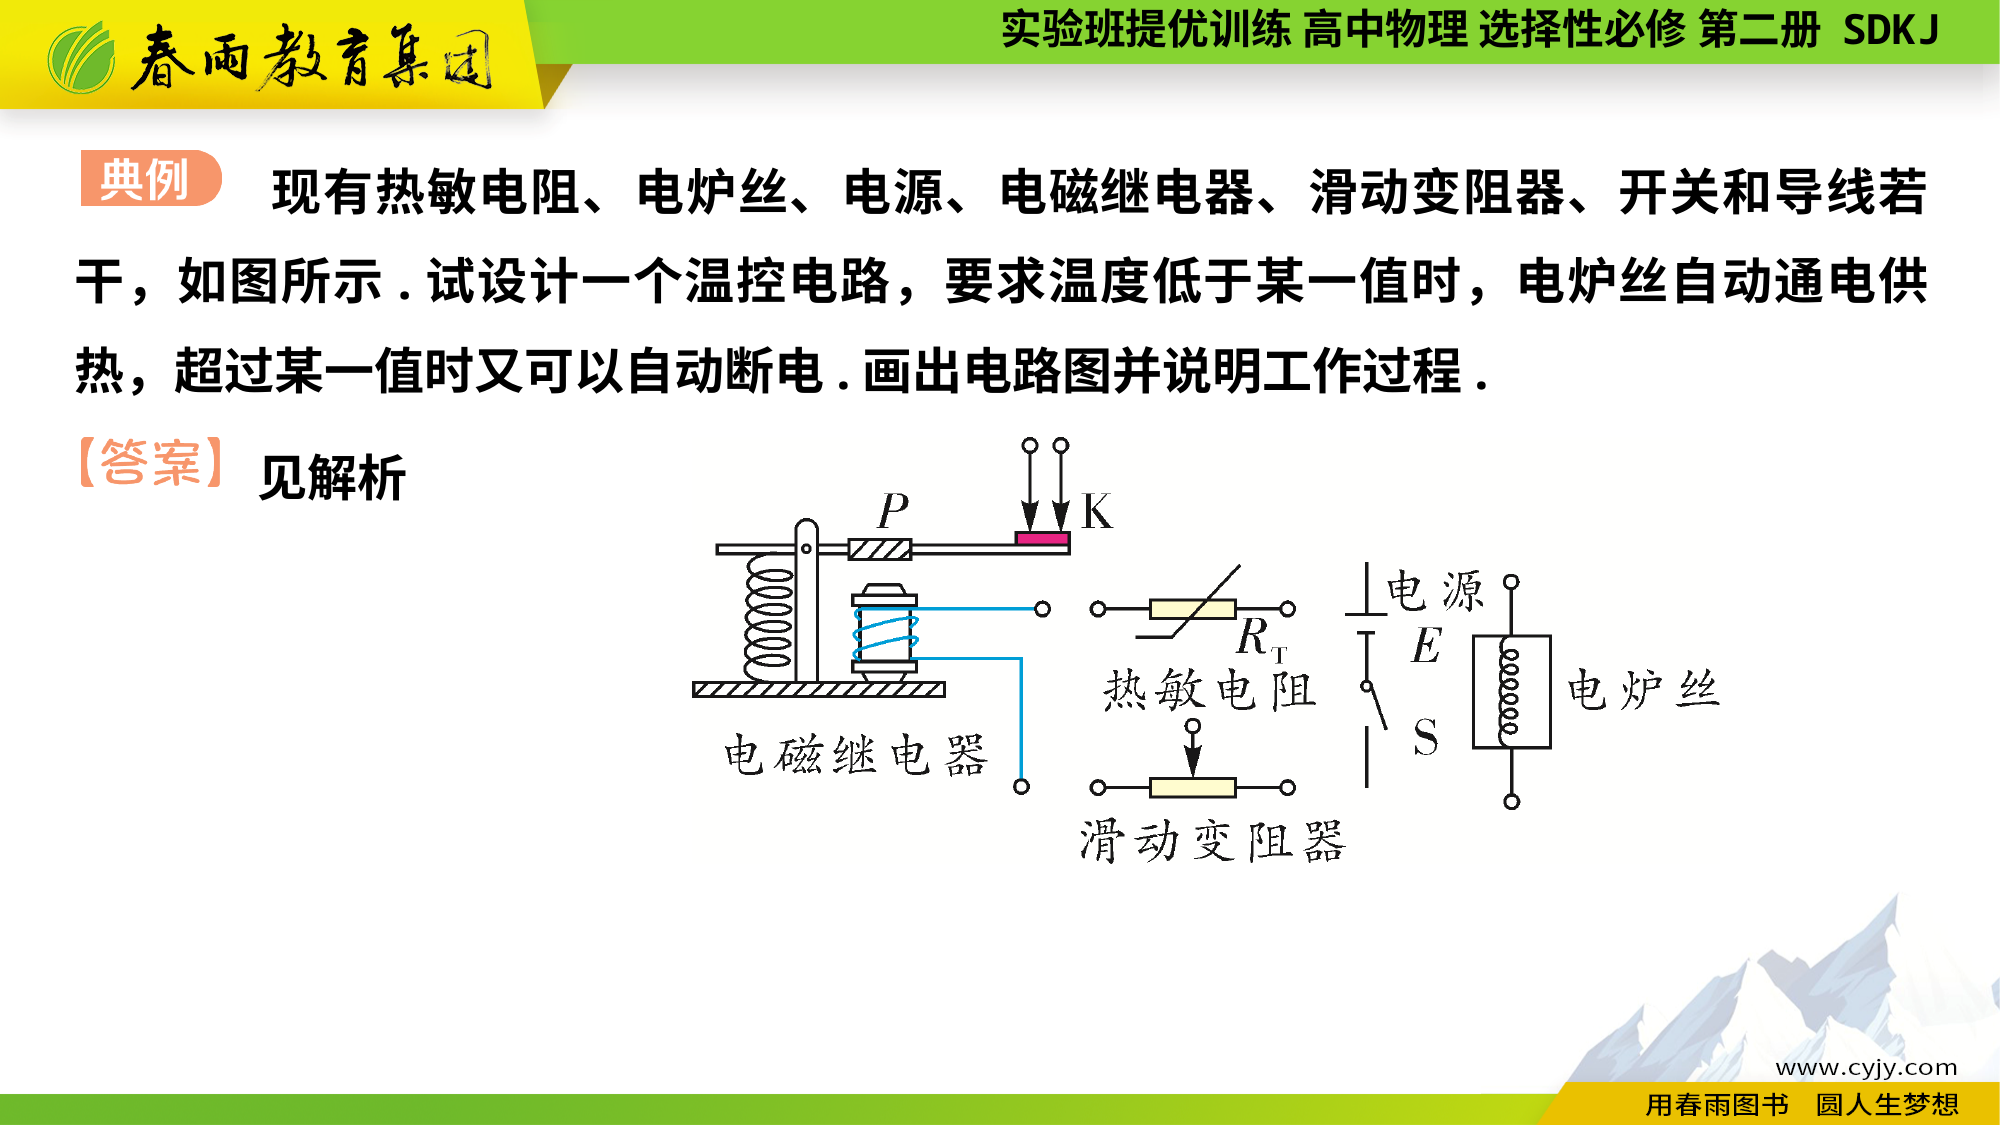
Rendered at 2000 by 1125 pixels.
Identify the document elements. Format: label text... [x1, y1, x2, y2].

text_box 见解析 [242, 408, 423, 514]
picture [0, 0, 2000, 1125]
list 现有热敏电阻、电炉丝、电源、电磁继电器、滑动变阻器、开关和导线若干，如图所示.试设计一个温控电路，要求温度低于某一值时，电炉丝自动通电供热，超过某一值时又可以自动断电.画出电路图并说明工作过程. [59, 122, 1944, 491]
